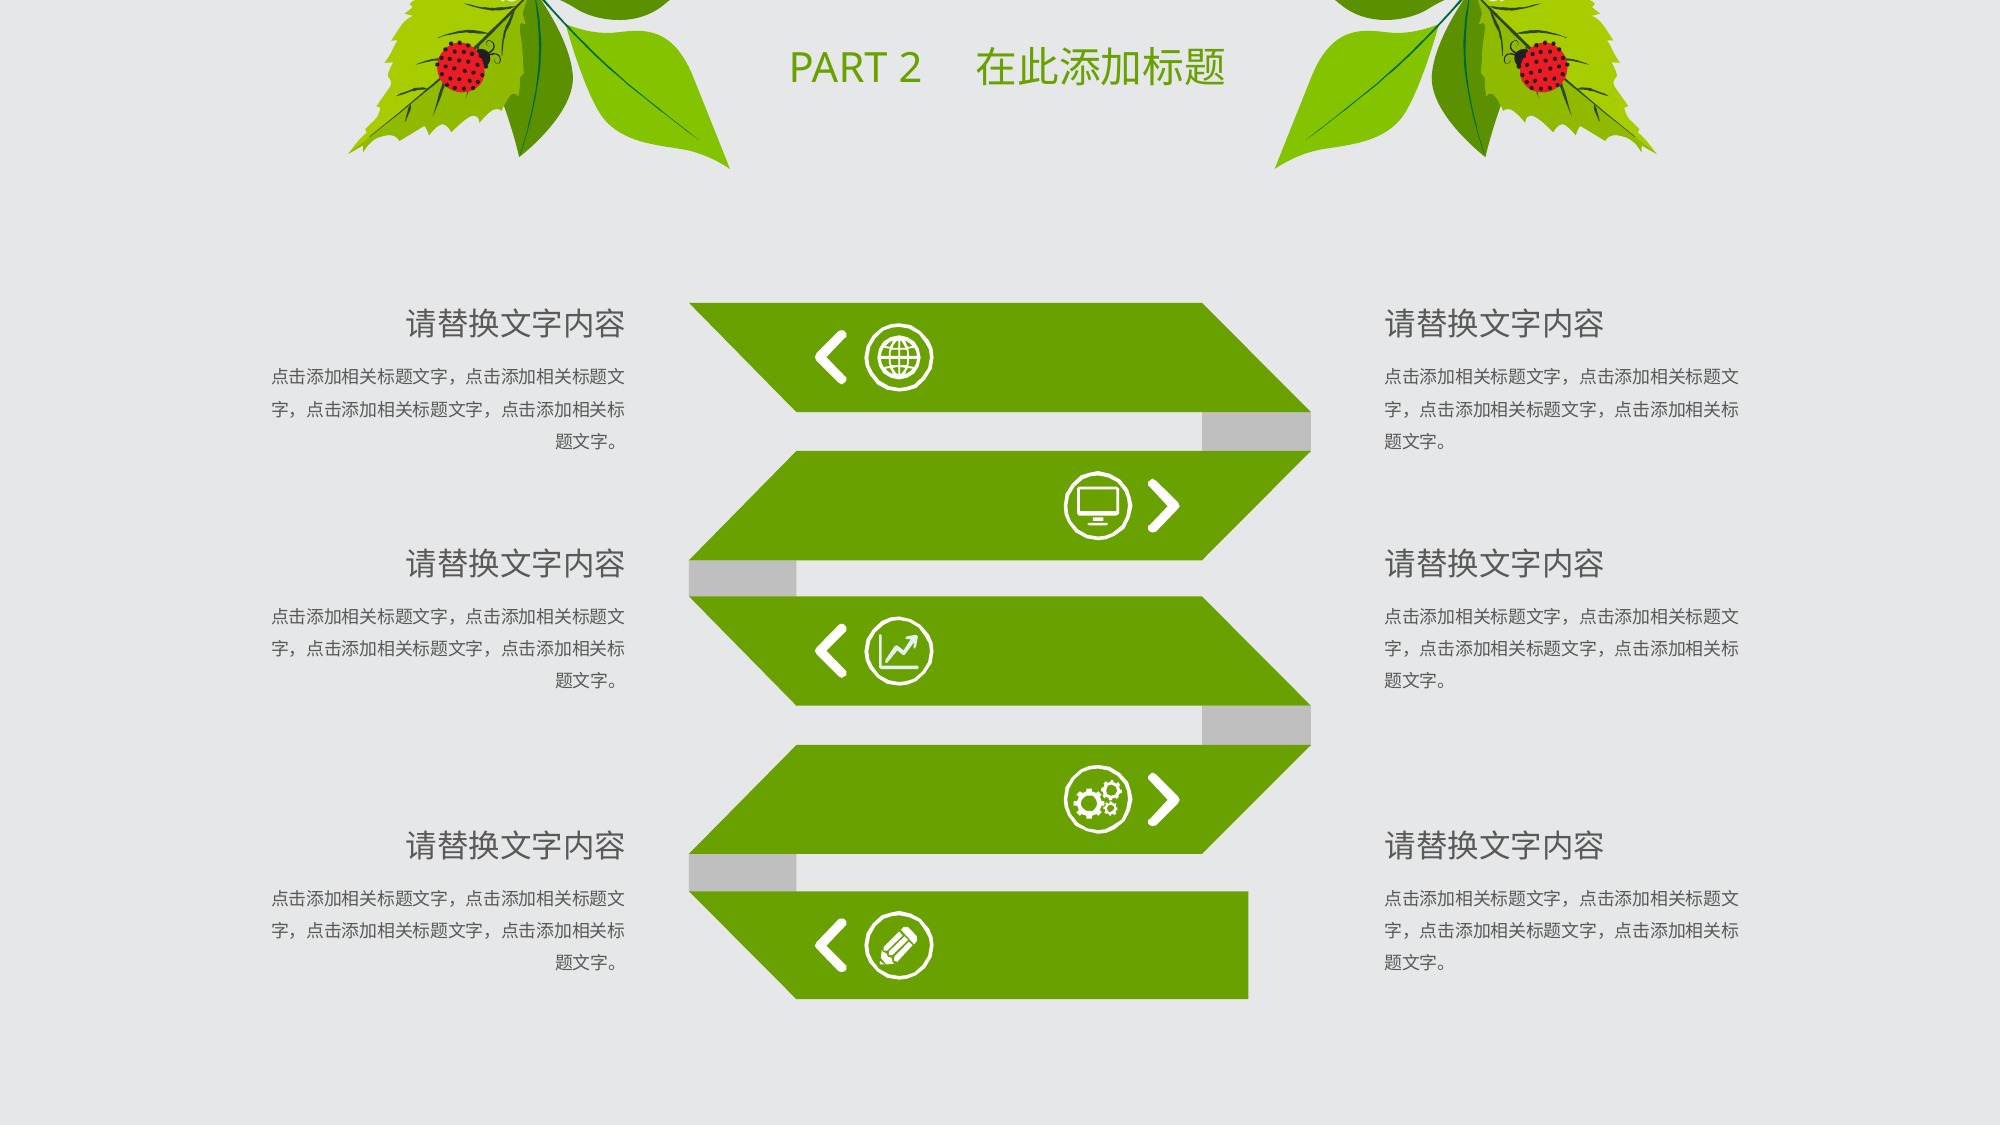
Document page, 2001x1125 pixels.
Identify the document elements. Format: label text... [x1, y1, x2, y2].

text_box [688, 561, 797, 596]
text_box [688, 450, 1311, 561]
text_box [688, 854, 797, 891]
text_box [1063, 764, 1180, 834]
text_box [688, 596, 1311, 706]
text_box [1063, 470, 1180, 541]
text_box 请替换文字内容 [212, 534, 627, 591]
text_box [688, 891, 1249, 1000]
text_box 请替换文字内容 [1384, 817, 1798, 873]
text_box 请替换文字内容 [212, 817, 627, 873]
text_box 点击添加相关标题文字，点击添加相关标题文字，点击添加相关标题文字，点击添加相关标题文字。 [269, 876, 627, 967]
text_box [814, 323, 934, 392]
text_box 点击添加相关标题文字，点击添加相关标题文字，点击添加相关标题文字，点击添加相关标题文字。 [1384, 355, 1742, 446]
text_box 请替换文字内容 [212, 295, 627, 351]
text_box [688, 302, 1311, 413]
text_box 请替换文字内容 [1384, 534, 1798, 591]
text_box 点击添加相关标题文字，点击添加相关标题文字，点击添加相关标题文字，点击添加相关标题文字。 [1384, 876, 1742, 967]
text_box 点击添加相关标题文字，点击添加相关标题文字，点击添加相关标题文字，点击添加相关标题文字。 [269, 355, 627, 446]
text_box [688, 744, 1311, 854]
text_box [814, 910, 934, 980]
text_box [814, 616, 934, 686]
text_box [364, 0, 1641, 176]
text_box 点击添加相关标题文字，点击添加相关标题文字，点击添加相关标题文字，点击添加相关标题文字。 [269, 594, 627, 685]
text_box 点击添加相关标题文字，点击添加相关标题文字，点击添加相关标题文字，点击添加相关标题文字。 [1384, 594, 1742, 685]
text_box 请替换文字内容 [1384, 295, 1798, 351]
text_box [1202, 413, 1311, 450]
text_box [1202, 706, 1311, 744]
